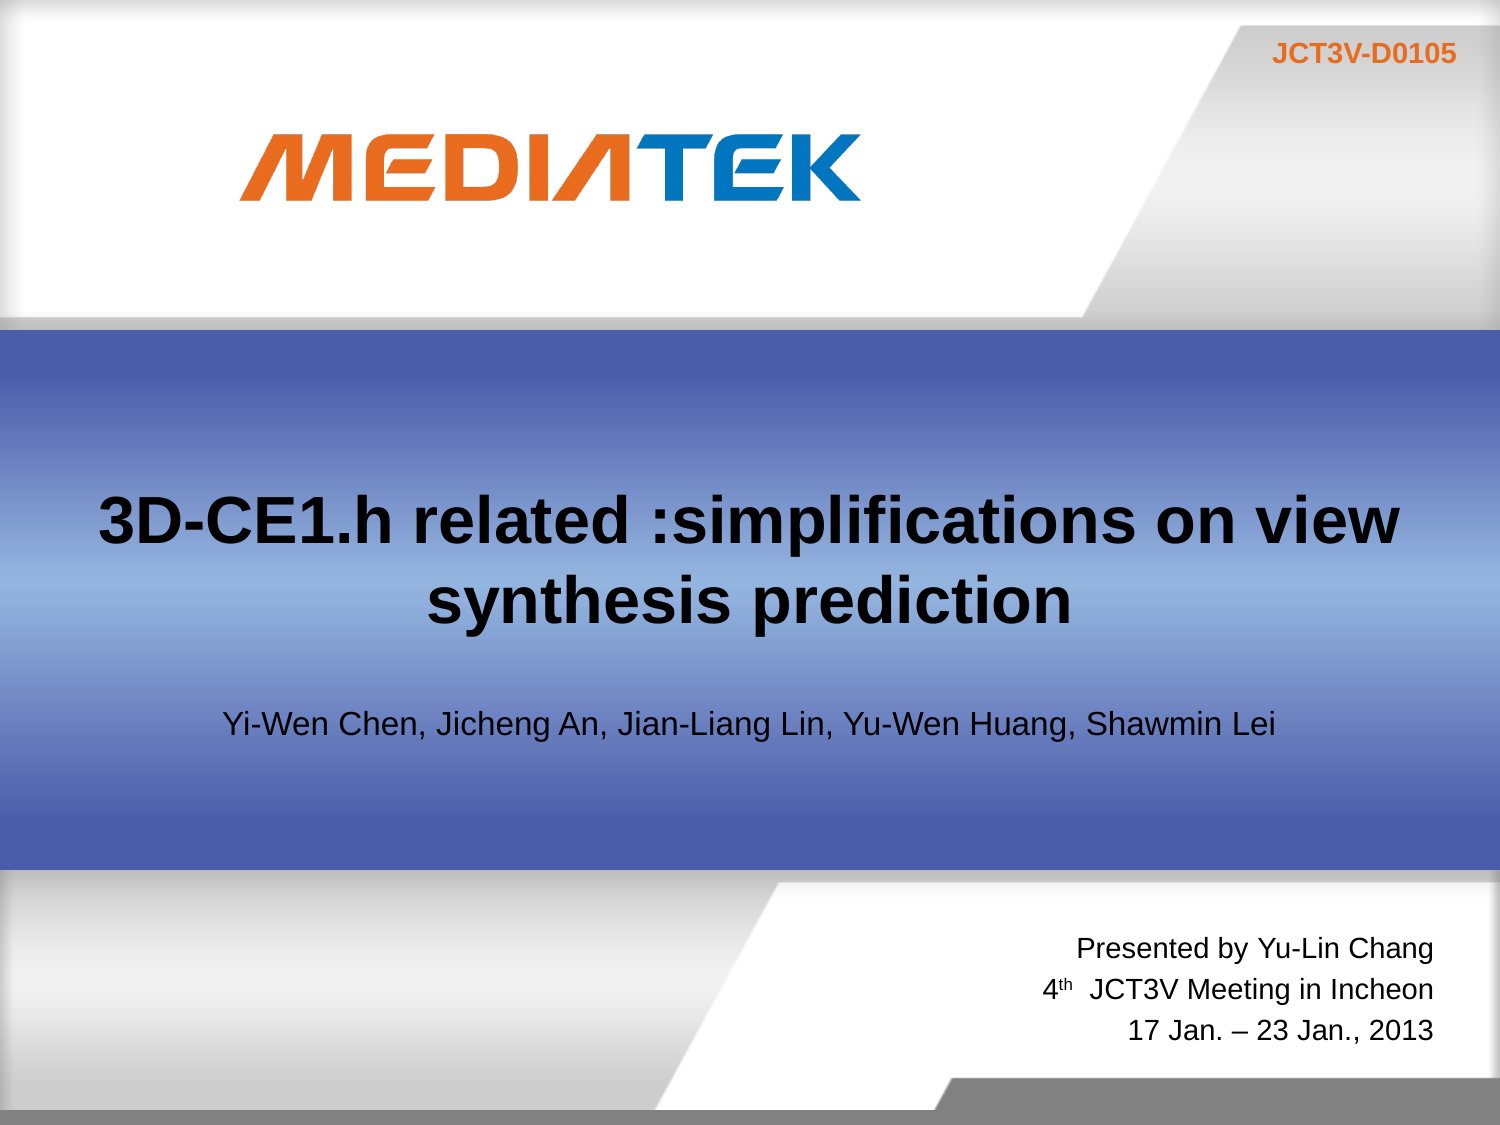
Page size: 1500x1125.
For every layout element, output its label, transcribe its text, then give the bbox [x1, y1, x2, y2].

title 3D-CE1.h related :simplifications on view synthesis prediction [50, 438, 1450, 676]
text_box Presented by Yu-Lin Chang 4th JCT3V Meeting in Incheon 17 Jan. – 23 Jan., 2013 [787, 922, 1450, 1054]
text_box Yi-Wen Chen, Jicheng An, Jian-Liang Lin, Yu-Wen Huang, Shawmin Lei [162, 694, 1338, 750]
picture [0, 0, 1500, 1125]
